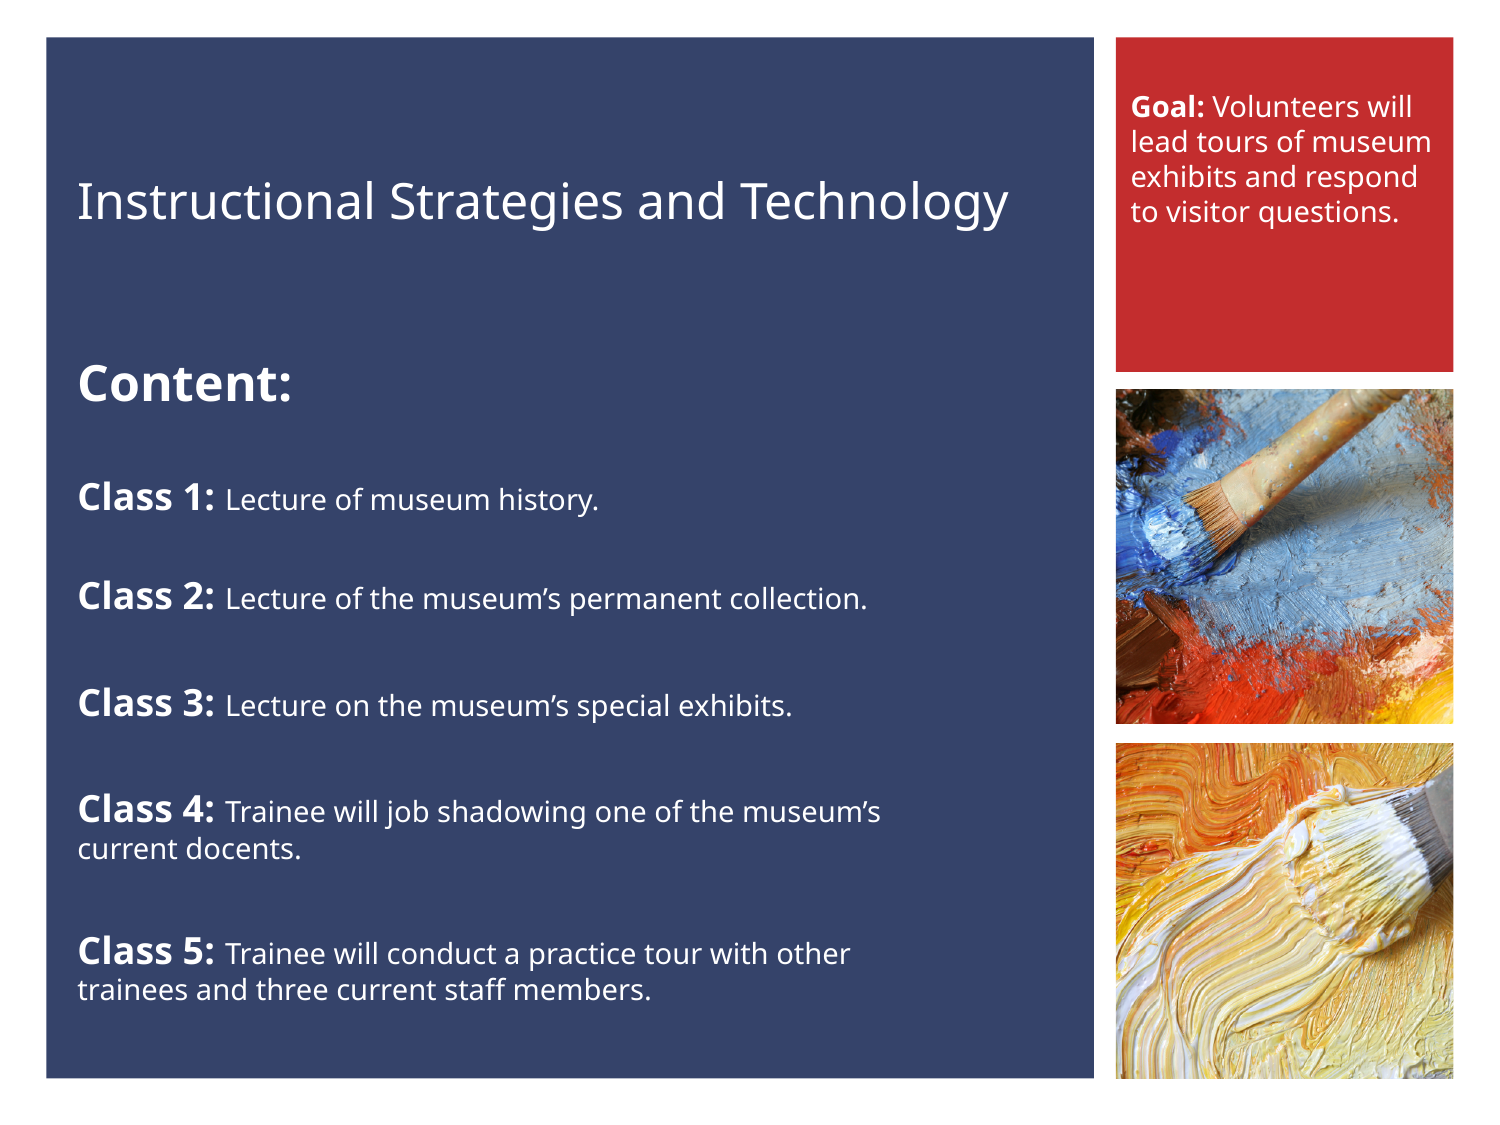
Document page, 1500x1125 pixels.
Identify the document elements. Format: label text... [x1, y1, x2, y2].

picture [1115, 743, 1454, 1079]
picture [1115, 388, 1454, 725]
list Content: Class 1: Lecture of museum history. Class 2: Lecture of the museum’s permanent collection. Class 3: Lecture on the museum’s special exhibits. Class 4: Trainee will job shadowing one of the museum’s current docents. Class 5: Trainee will conduct a practice tour with other trainees and three current staff members. [62, 343, 1117, 1006]
text_box Goal: Volunteers will lead tours of museum exhibits and respond to visitor questions. [1115, 80, 1450, 236]
text_box Instructional Strategies and Technology [62, 80, 1077, 237]
